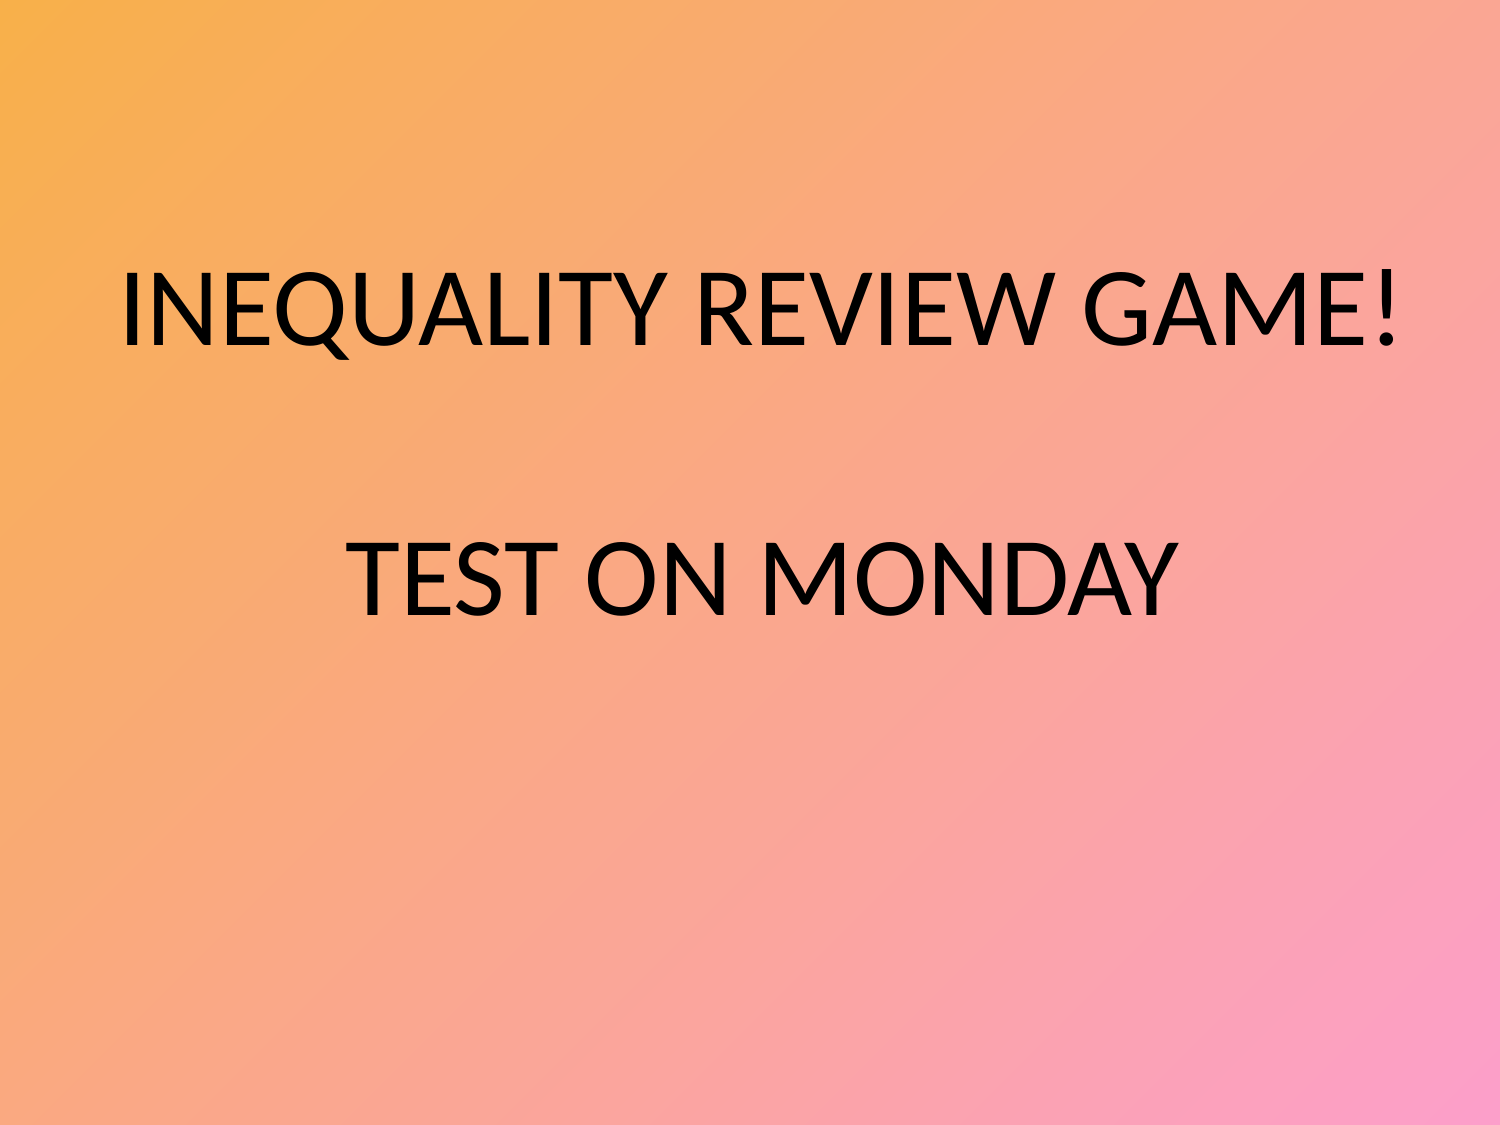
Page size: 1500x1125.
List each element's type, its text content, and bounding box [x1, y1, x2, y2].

title INEQUALITY REVIEW GAME! TEST ON MONDAY [99, 44, 1426, 826]
